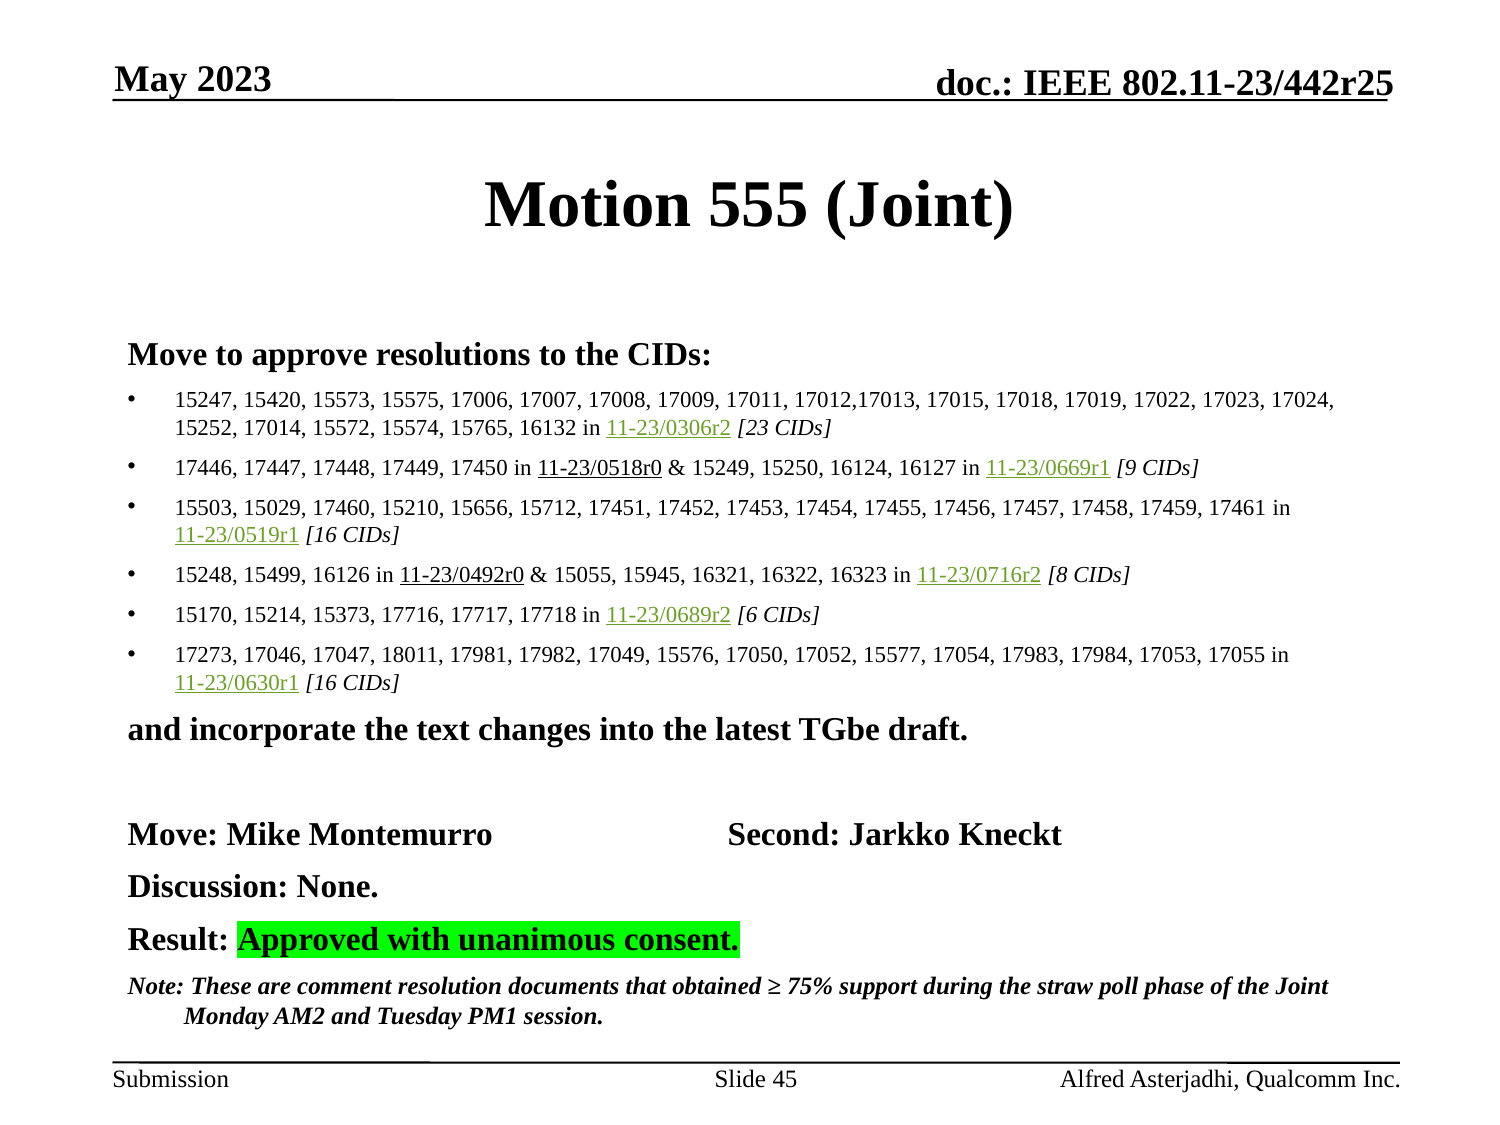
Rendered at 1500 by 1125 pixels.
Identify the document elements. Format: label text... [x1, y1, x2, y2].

title Motion 555 (Joint) [112, 112, 1388, 288]
slide_number Slide 45 [712, 1061, 800, 1123]
list Move to approve resolutions to the CIDs: 15247, 15420, 15573, 15575, 17006, 17007, 17008, 17009, 17011, 17012,17013, 17015, 17018, 17019, 17022, 17023, 17024, 15252, 17014, 15572, 15574, 15765, 16132 in 11-23/0306r2 [23 CIDs] 17446, 17447, 17448, 17449, 17450 in 11-23/0518r0 & 15249, 15250, 16124, 16127 in 11-23/0669r1 [9 CIDs] 15503, 15029, 17460, 15210, 15656, 15712, 17451, 17452, 17453, 17454, 17455, 17456, 17457, 17458, 17459, 17461 in 11-23/0519r1 [16 CIDs] 15248, 15499, 16126 in 11-23/0492r0 & 15055, 15945, 16321, 16322, 16323 in 11-23/0716r2 [8 CIDs] 15170, 15214, 15373, 17716, 17717, 17718 in 11-23/0689r2 [6 CIDs] 17273, 17046, 17047, 18011, 17981, 17982, 17049, 15576, 17050, 17052, 15577, 17054, 17983, 17984, 17053, 17055 in 11-23/0630r1 [16 CIDs] and incorporate the text changes into the latest TGbe draft. Move: Mike Montemurro Second: Jarkko Kneckt Discussion: None. Result: Approved with unanimous consent. Note: These are comment resolution documents that obtained ≥ 75% support during the straw poll phase of the Joint Monday AM2 and Tuesday PM1 session. [112, 324, 1388, 1063]
footer Alfred Asterjadhi, Qualcomm Inc. [878, 1061, 1402, 1093]
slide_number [114, 54, 423, 100]
